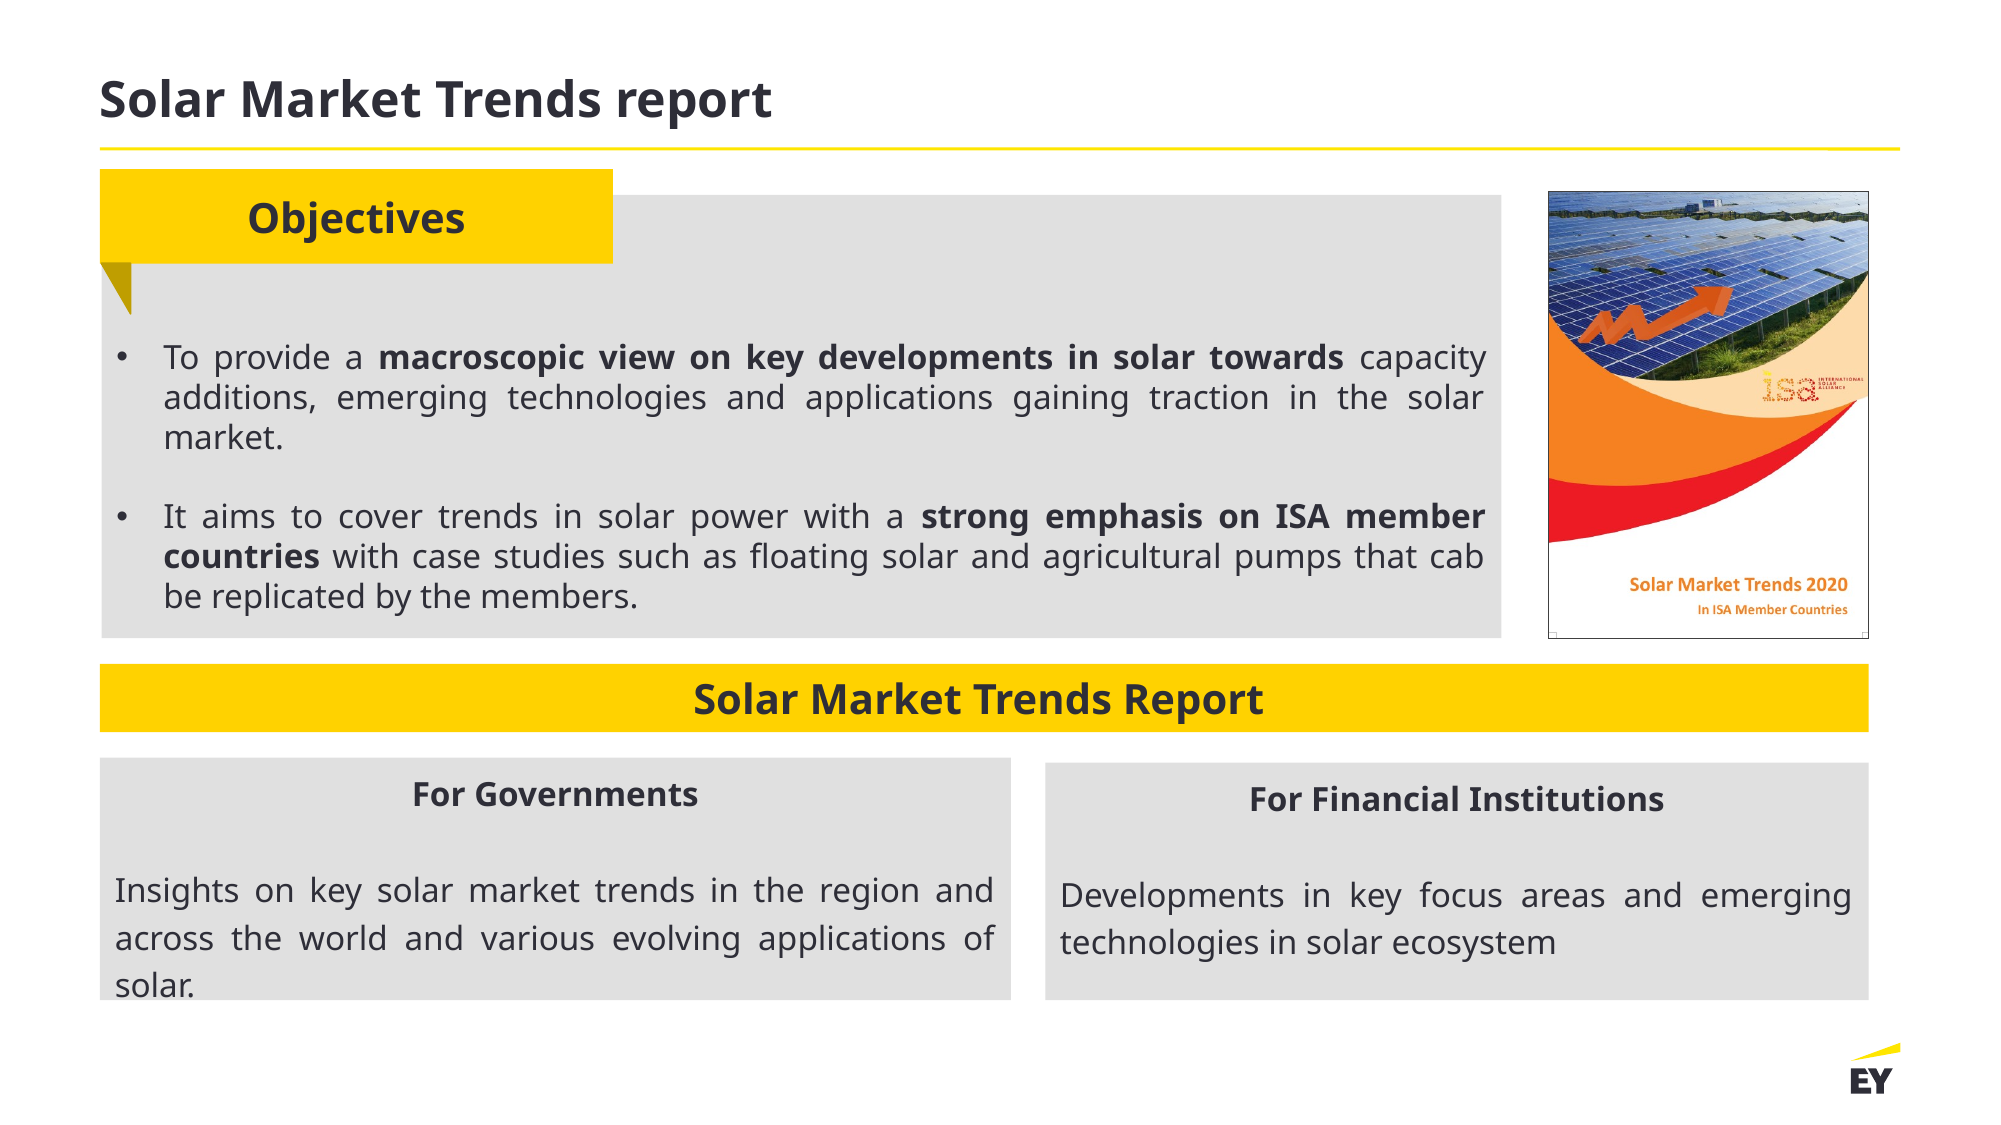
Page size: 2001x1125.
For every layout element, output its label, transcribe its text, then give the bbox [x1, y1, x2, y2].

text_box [99, 168, 1502, 639]
title Solar Market Trends report [99, 77, 1900, 146]
text_box Solar Market Trends Report [99, 663, 1869, 733]
text_box For Financial Institutions Developments in key focus areas and emerging technologies in solar ecosystem [1045, 762, 1869, 1001]
text_box For Governments Insights on key solar market trends in the region and across the world and various evolving applications of solar. [99, 757, 1011, 1001]
picture [1548, 191, 1869, 639]
